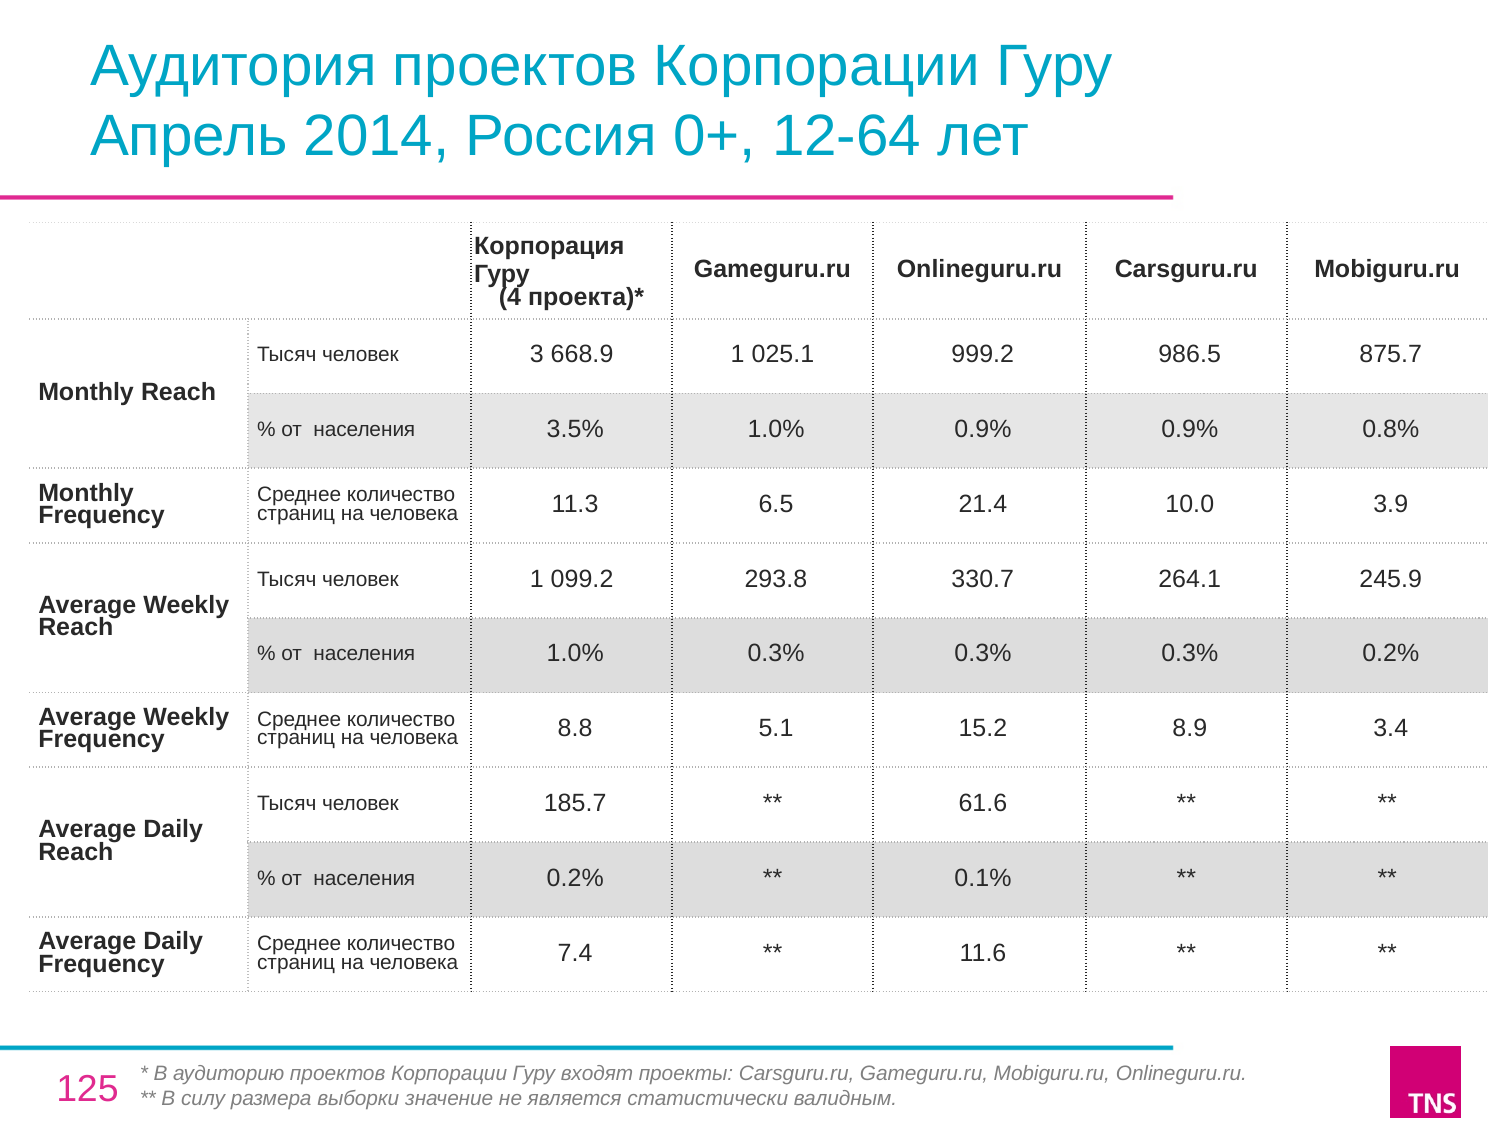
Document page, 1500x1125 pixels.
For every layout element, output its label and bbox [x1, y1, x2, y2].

slide_number [40, 1055, 392, 1125]
table_header [29, 223, 1488, 319]
table_cell [29, 319, 1488, 992]
picture [0, 0, 1500, 1125]
title [74, 8, 1476, 187]
text_box [124, 1052, 1463, 1117]
